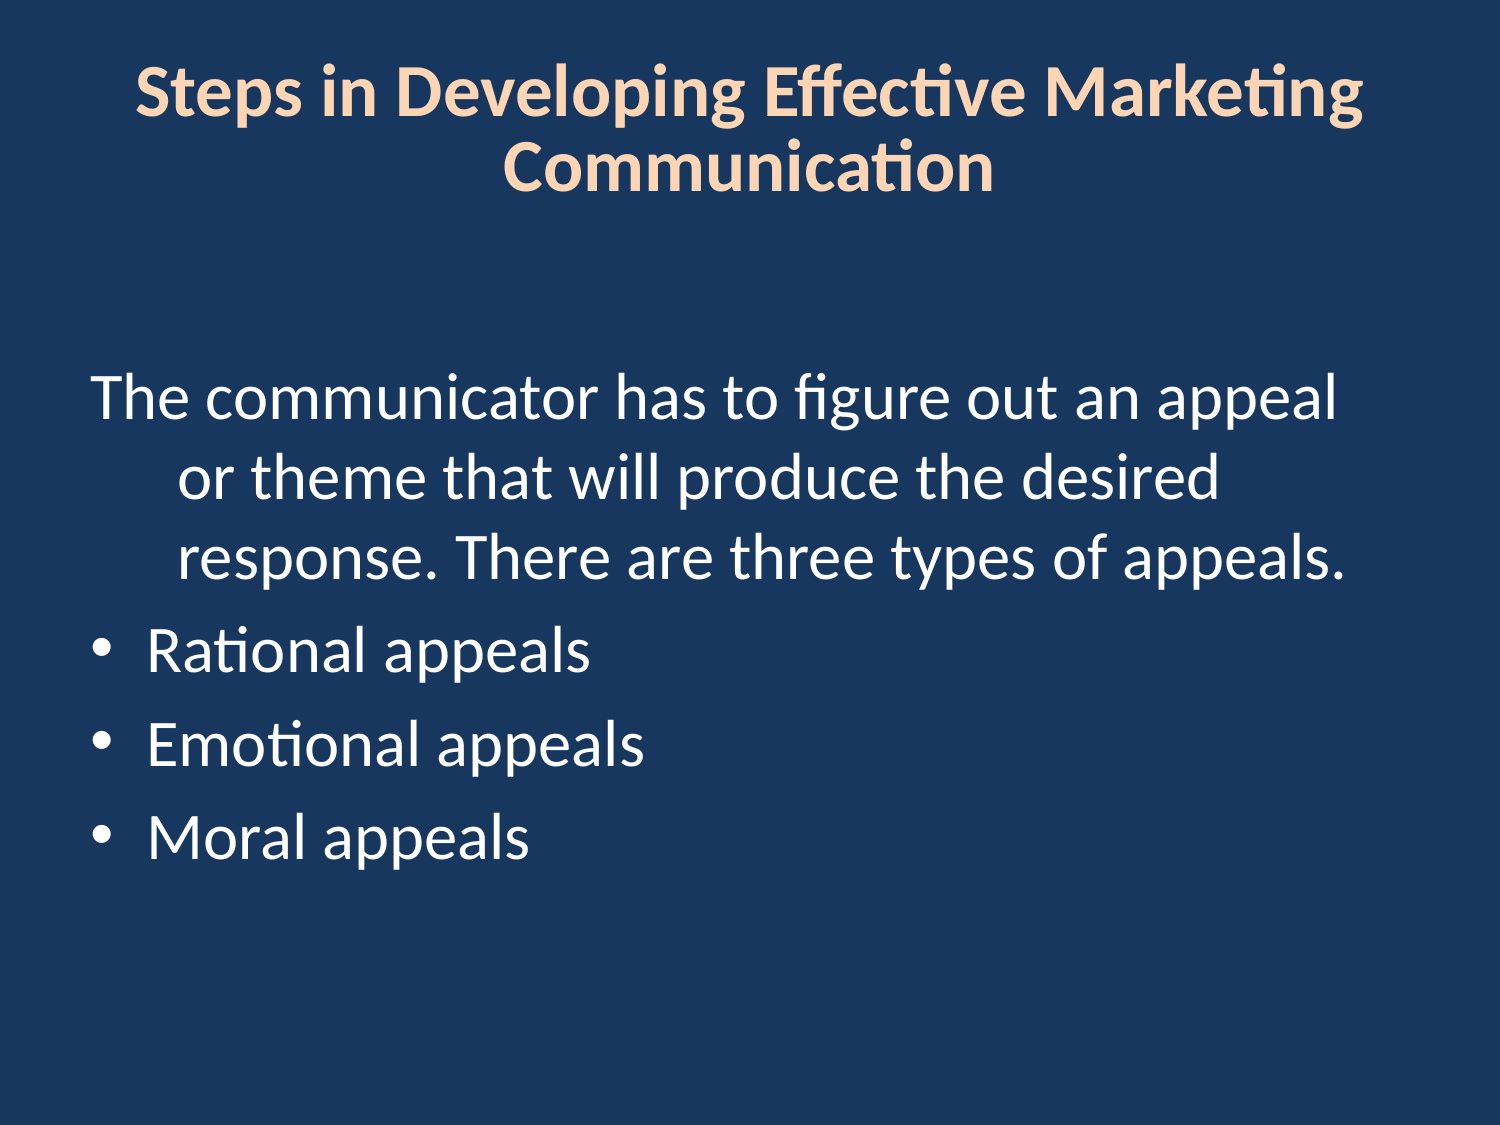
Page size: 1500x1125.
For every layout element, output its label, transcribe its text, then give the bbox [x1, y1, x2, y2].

title Steps in Developing Effective Marketing Communication [112, 37, 1388, 225]
list The communicator has to figure out an appeal or theme that will produce the desired response. There are three types of appeals. Rational appeals Emotional appeals Moral appeals [75, 345, 1425, 1088]
